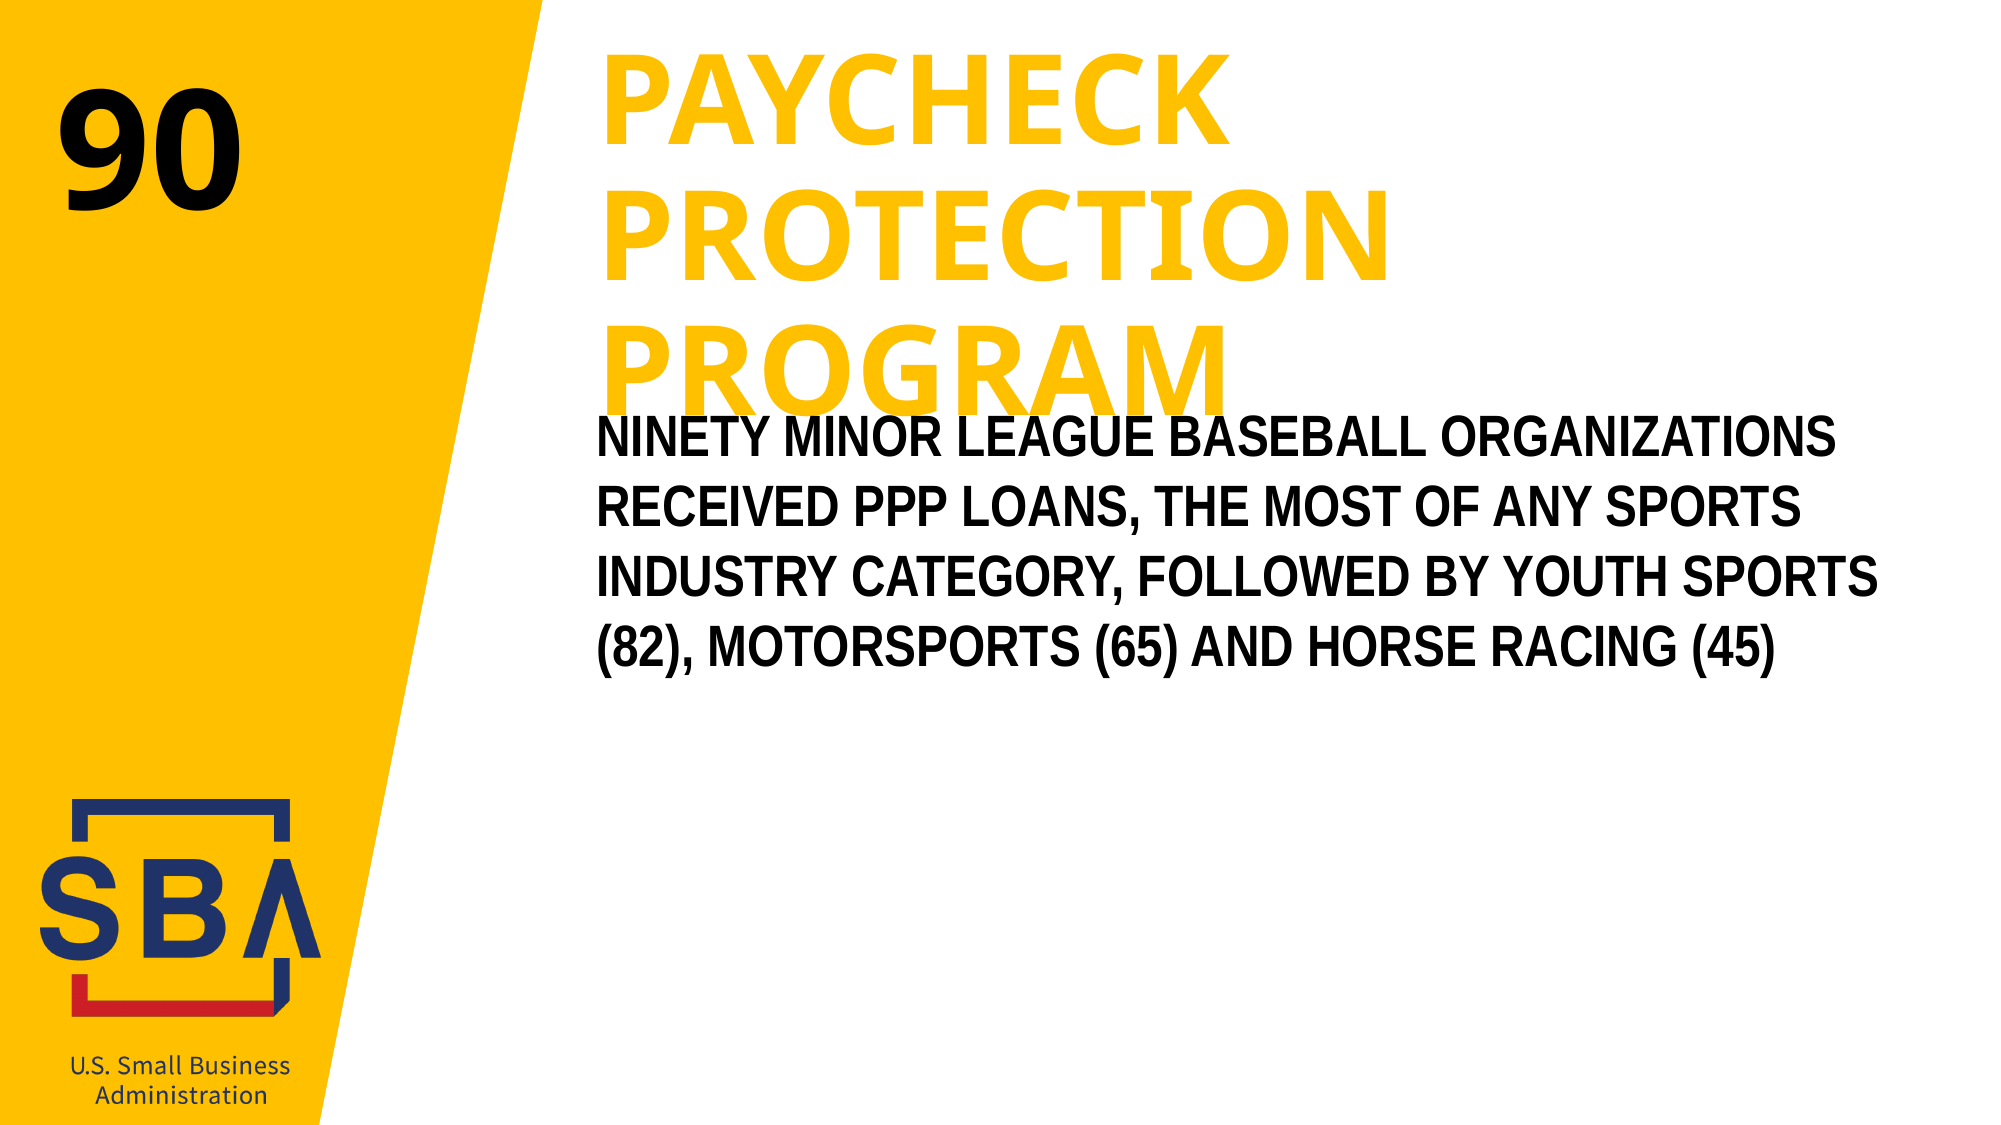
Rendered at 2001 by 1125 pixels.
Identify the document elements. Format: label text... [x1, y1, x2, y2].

text_box 90 [40, 35, 442, 251]
text_box Ninety Minor League Baseball organizations received PPP loans, the most of any sports industry category, followed by youth sports (82), motorsports (65) and horse racing (45) [581, 390, 1897, 508]
text_box [319, 0, 1216, 1125]
text_box [0, 0, 542, 1125]
text_box PAYCHECK PROTECTION PROGRAM [581, 27, 1924, 145]
picture [40, 799, 321, 1104]
